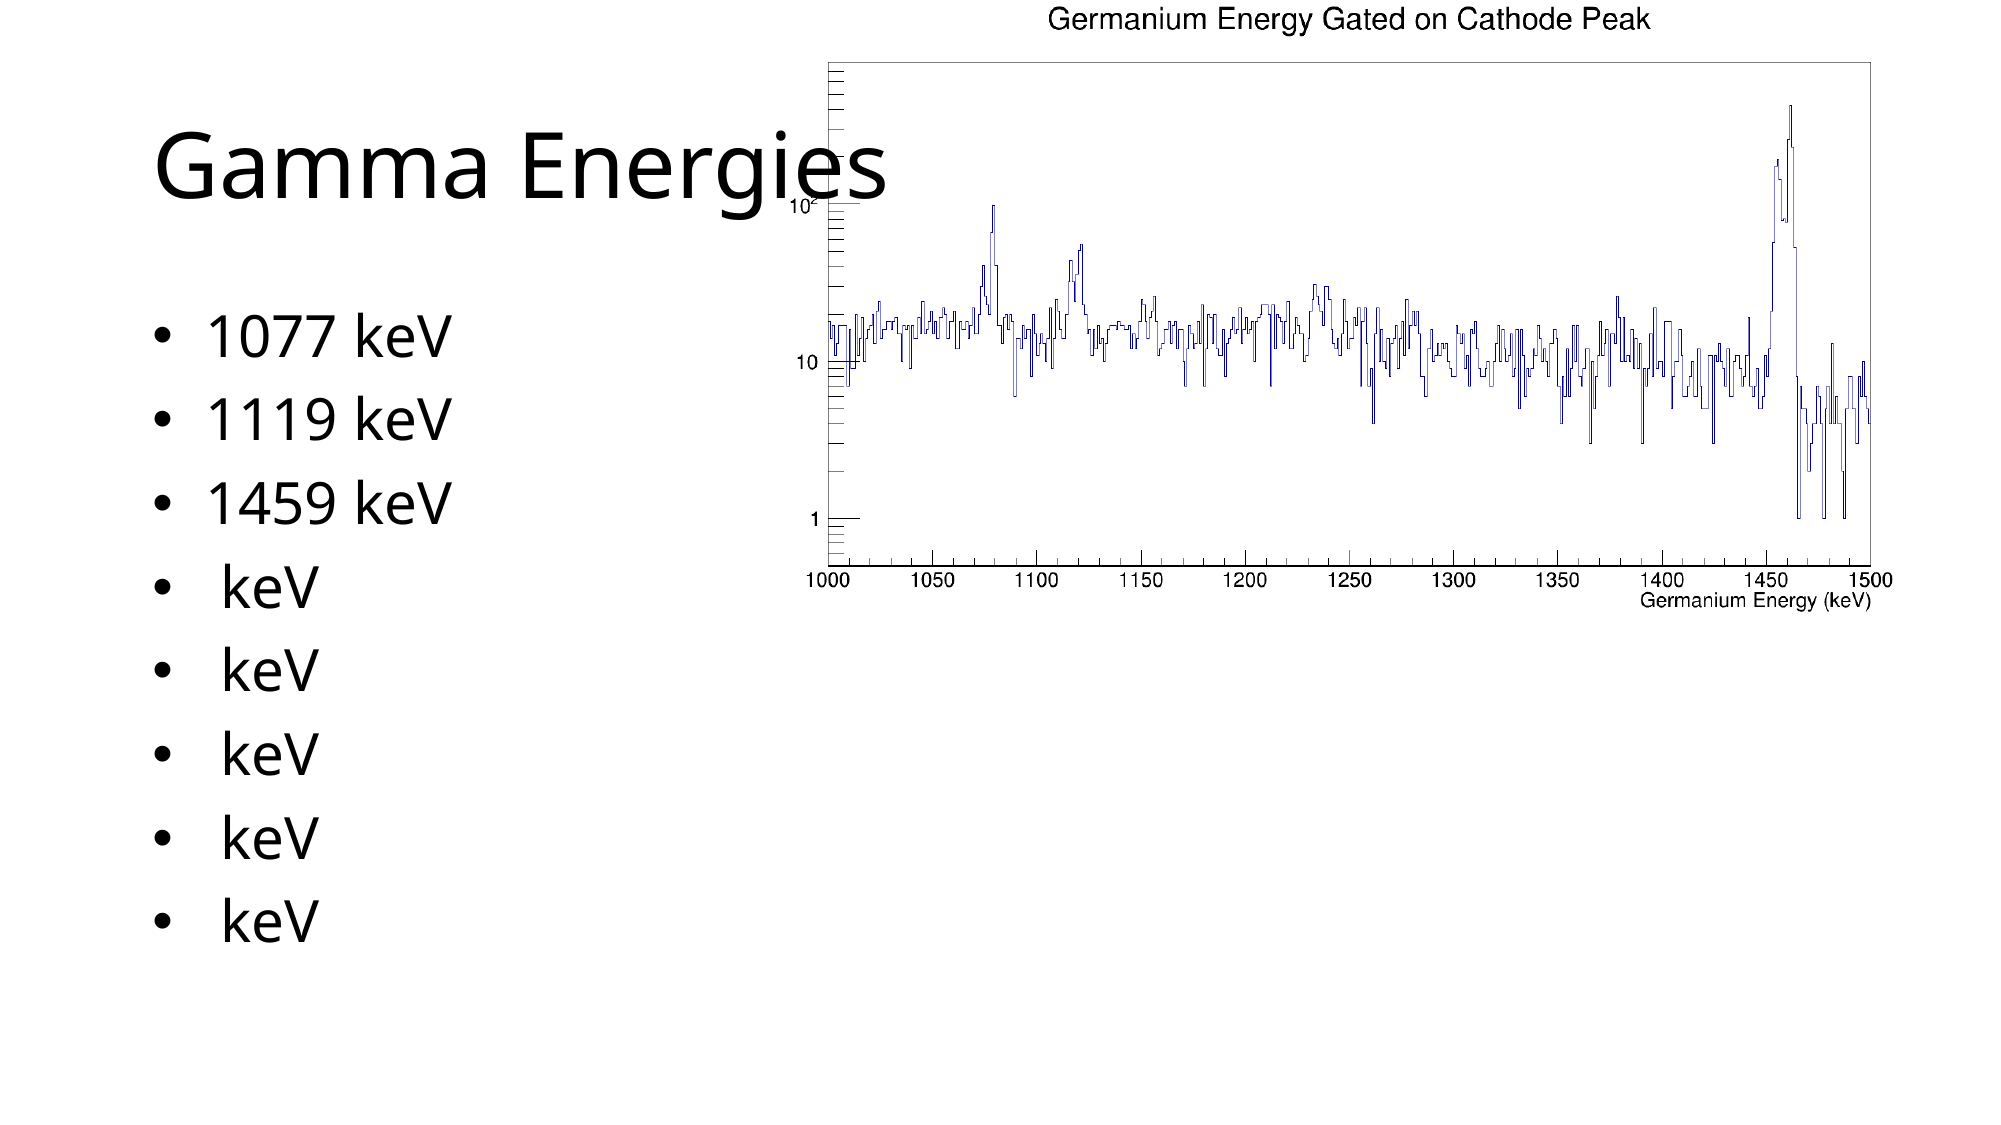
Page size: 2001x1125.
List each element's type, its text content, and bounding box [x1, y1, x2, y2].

title Gamma Energies [137, 59, 699, 278]
picture [699, 0, 2000, 629]
list 1077 keV 1119 keV 1459 keV keV keV keV keV keV [137, 299, 1863, 1014]
